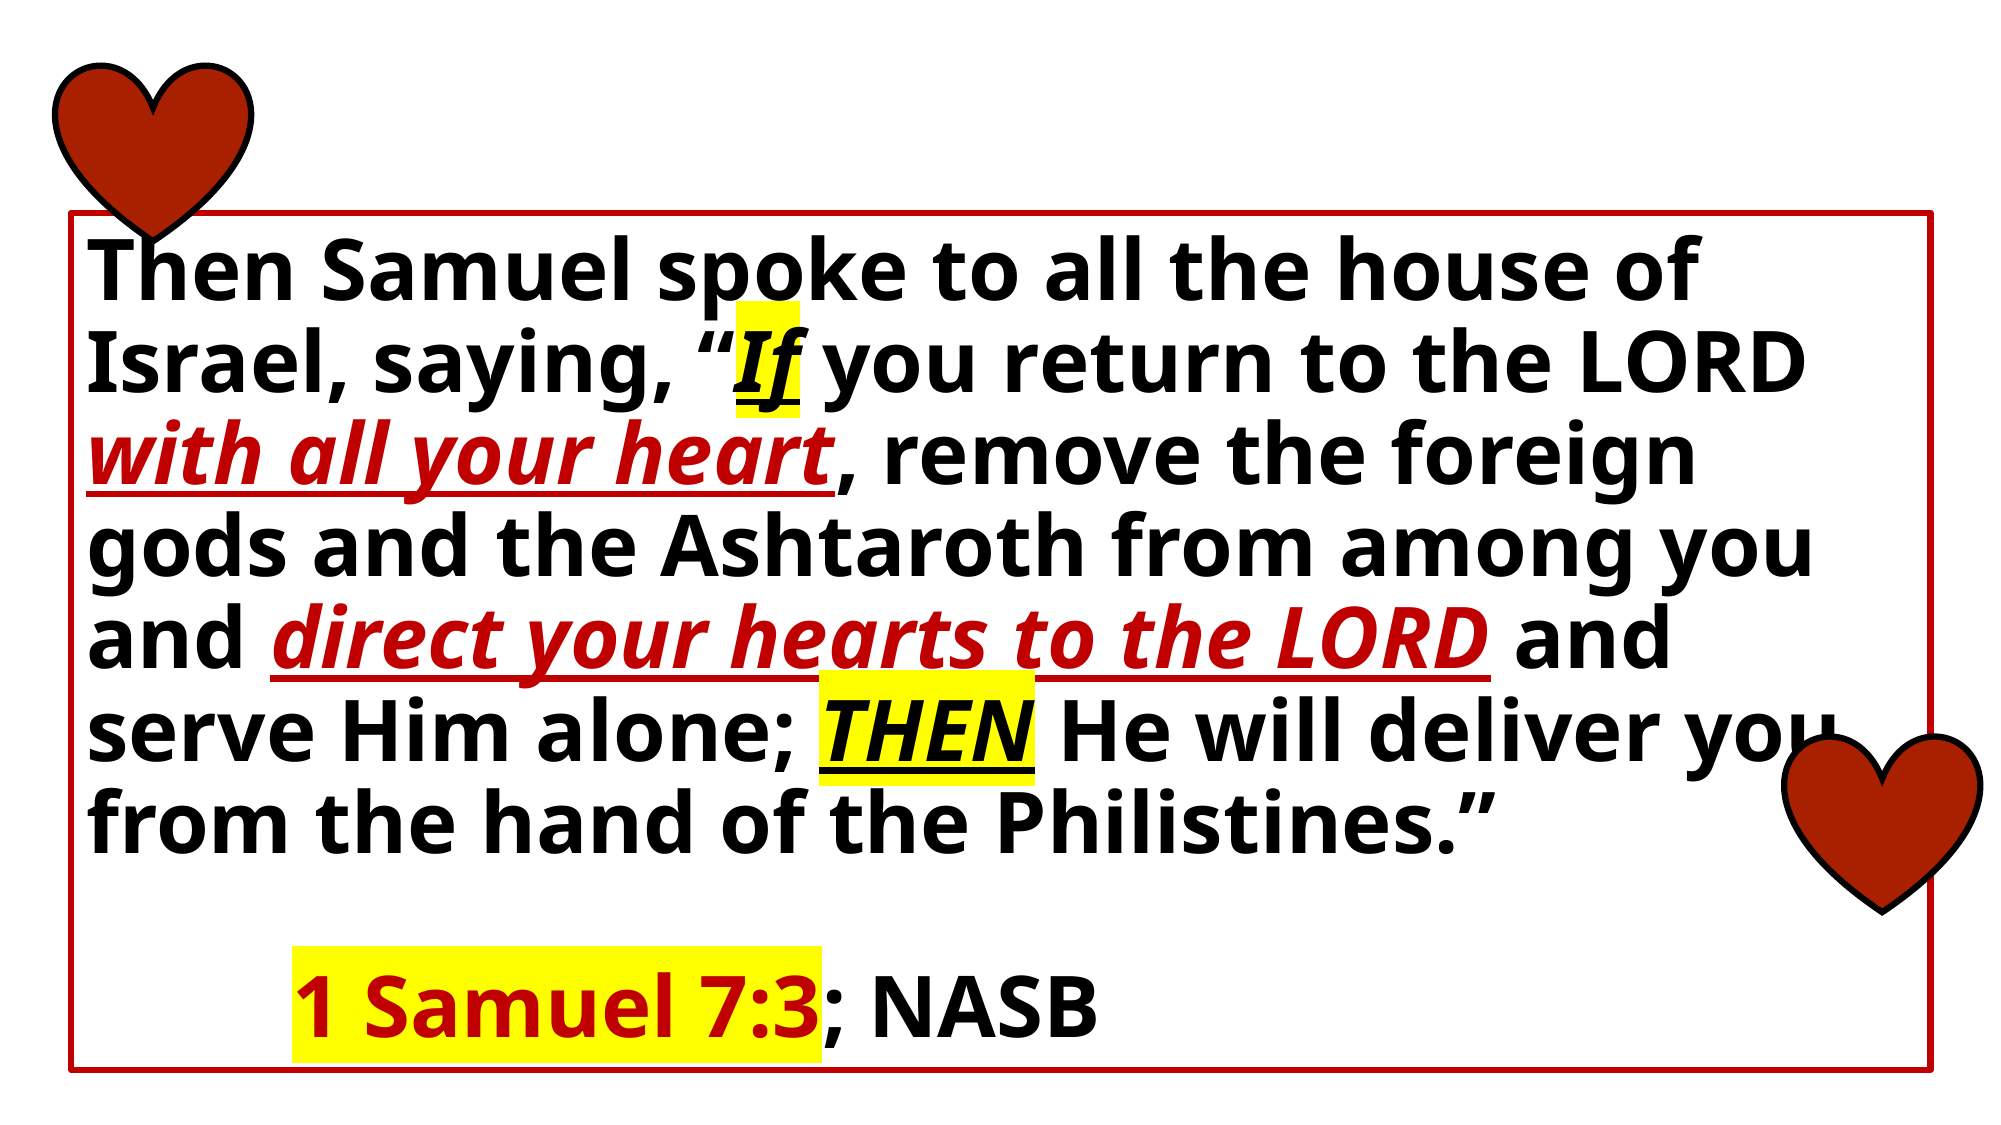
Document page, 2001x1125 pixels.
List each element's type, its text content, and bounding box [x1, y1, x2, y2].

text_box [53, 64, 253, 243]
text_box [1783, 735, 1982, 914]
title Then Samuel spoke to all the house of Israel, saying, “If you return to the LORD with all your heart, remove the foreign gods and the Ashtaroth from among you and direct your hearts to the LORD and serve Him alone; THEN He will deliver you from the hand of the Philistines.” 1 Samuel 7:3; NASB [71, 212, 1931, 1070]
